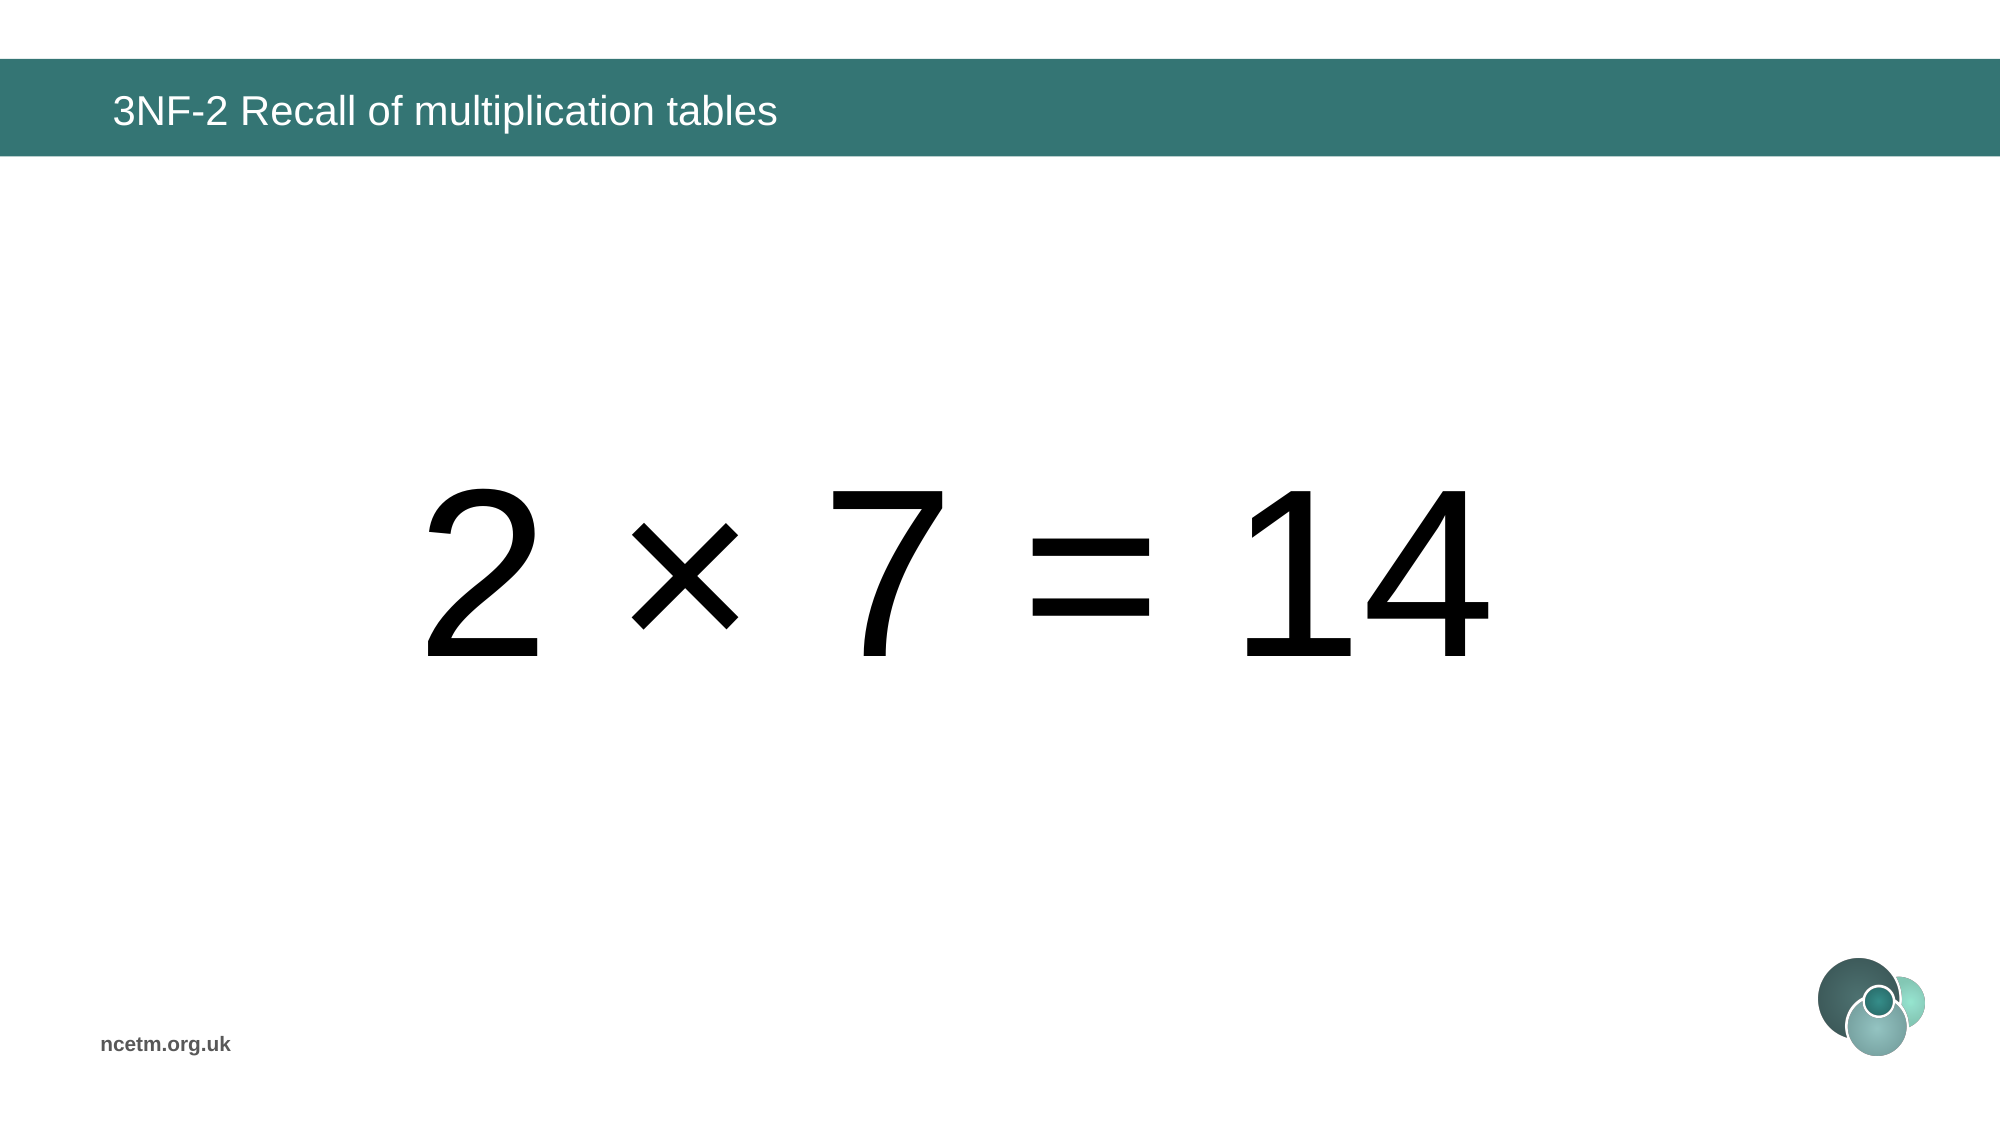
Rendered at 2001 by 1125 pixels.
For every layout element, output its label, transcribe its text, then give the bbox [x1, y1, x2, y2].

picture [1818, 958, 1925, 1056]
text_box 2 × 7 = [401, 409, 1214, 712]
text_box 14 [1214, 409, 1511, 712]
title 3NF-2 Recall of multiplication tables [97, 76, 1945, 147]
